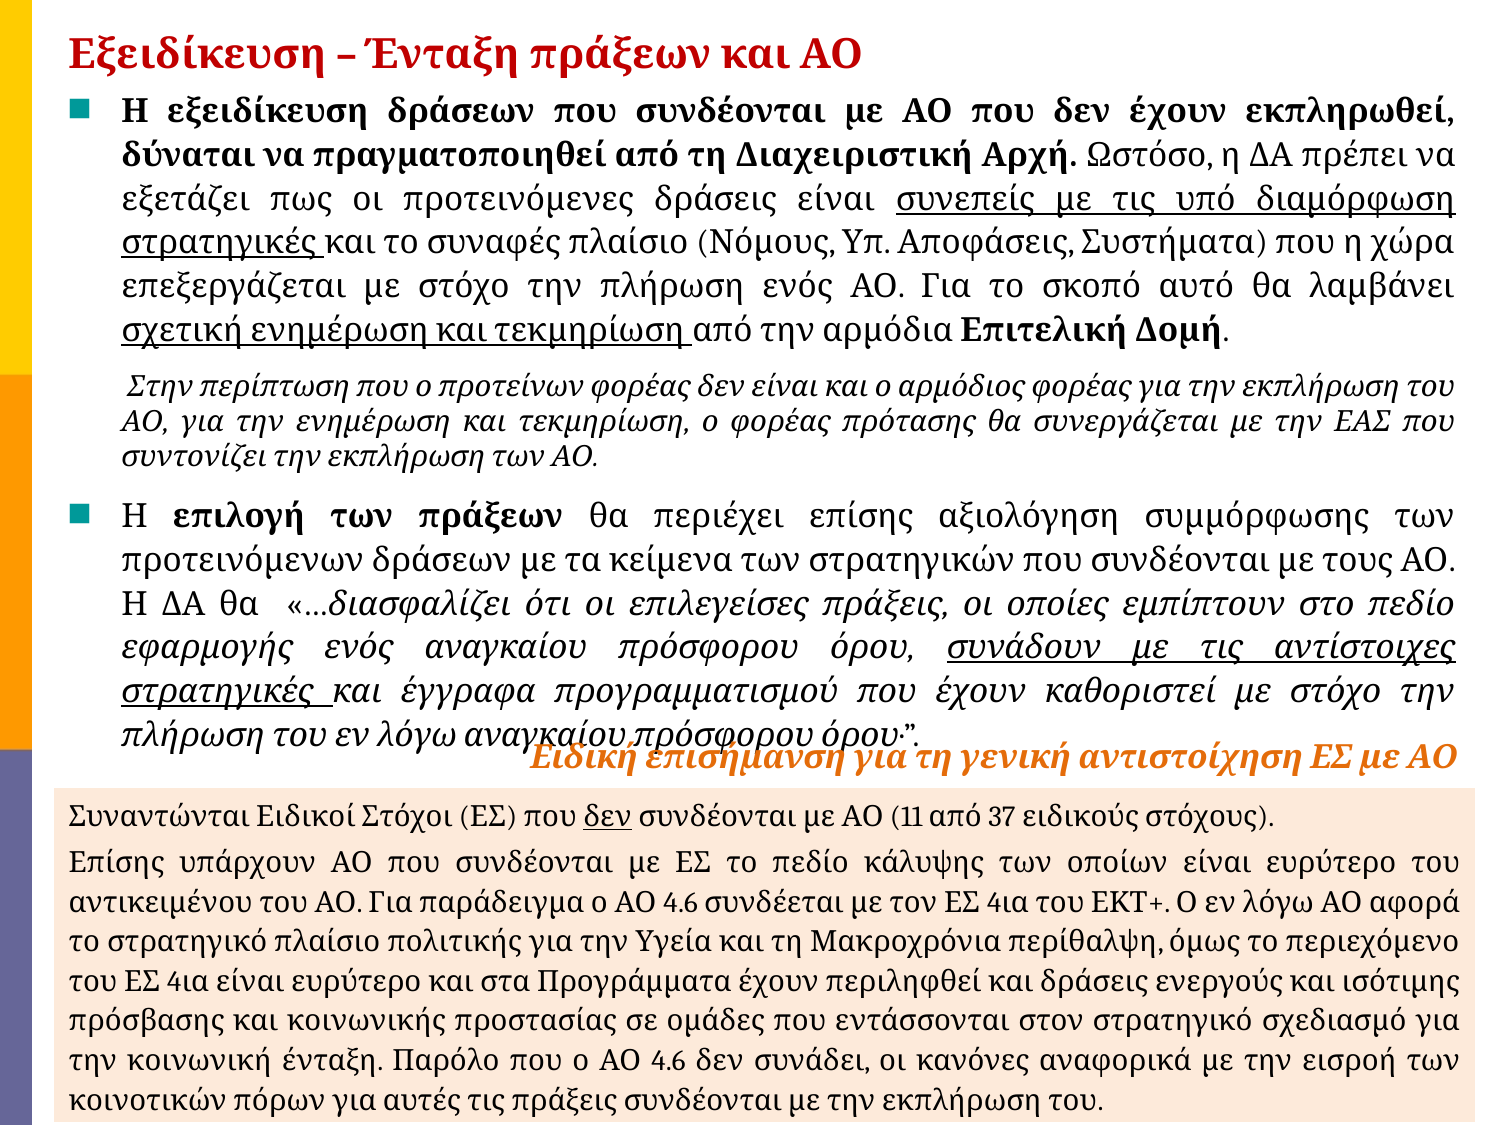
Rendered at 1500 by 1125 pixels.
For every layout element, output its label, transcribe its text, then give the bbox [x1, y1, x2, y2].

text_box Ειδική επισήμανση για τη γενική αντιστοίχηση ΕΣ με ΑΟ [454, 727, 1481, 783]
text_box Η εξειδίκευση δράσεων που συνδέονται με ΑΟ που δεν έχουν εκπληρωθεί, δύναται να πραγματοποιηθεί από τη Διαχειριστική Αρχή. Ωστόσο, η ΔΑ πρέπει να εξετάζει πως οι προτεινόμενες δράσεις είναι συνεπείς με τις υπό διαμόρφωση στρατηγικές και το συναφές πλαίσιο (Νόμους, Υπ. Αποφάσεις, Συστήματα) που η χώρα επεξεργάζεται με στόχο την πλήρωση ενός ΑΟ. Για το σκοπό αυτό θα λαμβάνει σχετική ενημέρωση και τεκμηρίωση από την αρμόδια Επιτελική Δομή. Στην περίπτωση που ο προτείνων φορέας δεν είναι και ο αρμόδιος φορέας για την εκπλήρωση του ΑΟ, για την ενημέρωση και τεκμηρίωση, ο φορέας πρότασης θα συνεργάζεται με την ΕΑΣ που συντονίζει την εκπλήρωση των ΑΟ. Η επιλογή των πράξεων θα περιέχει επίσης αξιολόγηση συμμόρφωσης των προτεινόμενων δράσεων με τα κείμενα των στρατηγικών που συνδέονται με τους ΑΟ. Η ΔΑ θα «…διασφαλίζει ότι οι επιλεγείσες πράξεις, οι οποίες εμπίπτουν στο πεδίο εφαρμογής ενός αναγκαίου πρόσφορου όρου, συνάδουν με τις αντίστοιχες στρατηγικές και έγγραφα προγραμματισμού που έχουν καθοριστεί με στόχο την πλήρωση του εν λόγω αναγκαίου πρόσφορου όρου·”. [53, 78, 1471, 761]
table_header Συναντώνται Ειδικοί Στόχοι (ΕΣ) που δεν συνδέονται με ΑΟ (11 από 37 ειδικούς στόχους). Επίσης υπάρχουν ΑΟ που συνδέονται με ΕΣ το πεδίο κάλυψης των οποίων είναι ευρύτερο του αντικειμένου του ΑΟ. Για παράδειγμα ο ΑΟ 4.6 συνδέεται με τον ΕΣ 4ια του ΕΚΤ+. Ο εν λόγω ΑΟ αφορά το στρατηγικό πλαίσιο πολιτικής για την Υγεία και τη Μακροχρόνια περίθαλψη, όμως το περιεχόμενο του ΕΣ 4ια είναι ευρύτερο και στα Προγράμματα έχουν περιληφθεί και δράσεις ενεργούς και ισότιμης πρόσβασης και κοινωνικής προστασίας σε ομάδες που εντάσσονται στον στρατηγικό σχεδιασμό για την κοινωνική ένταξη. Παρόλο που ο ΑΟ 4.6 δεν συνάδει, οι κανόνες αναφορικά με την εισροή των κοινοτικών πόρων για αυτές τις πράξεις συνδέονται με την εκπλήρωση του. [54, 788, 1475, 1122]
text_box Εξειδίκευση – Ένταξη πράξεων και ΑΟ [53, 19, 1304, 78]
picture [0, 0, 32, 1125]
picture [68, 97, 92, 121]
picture [68, 502, 92, 526]
